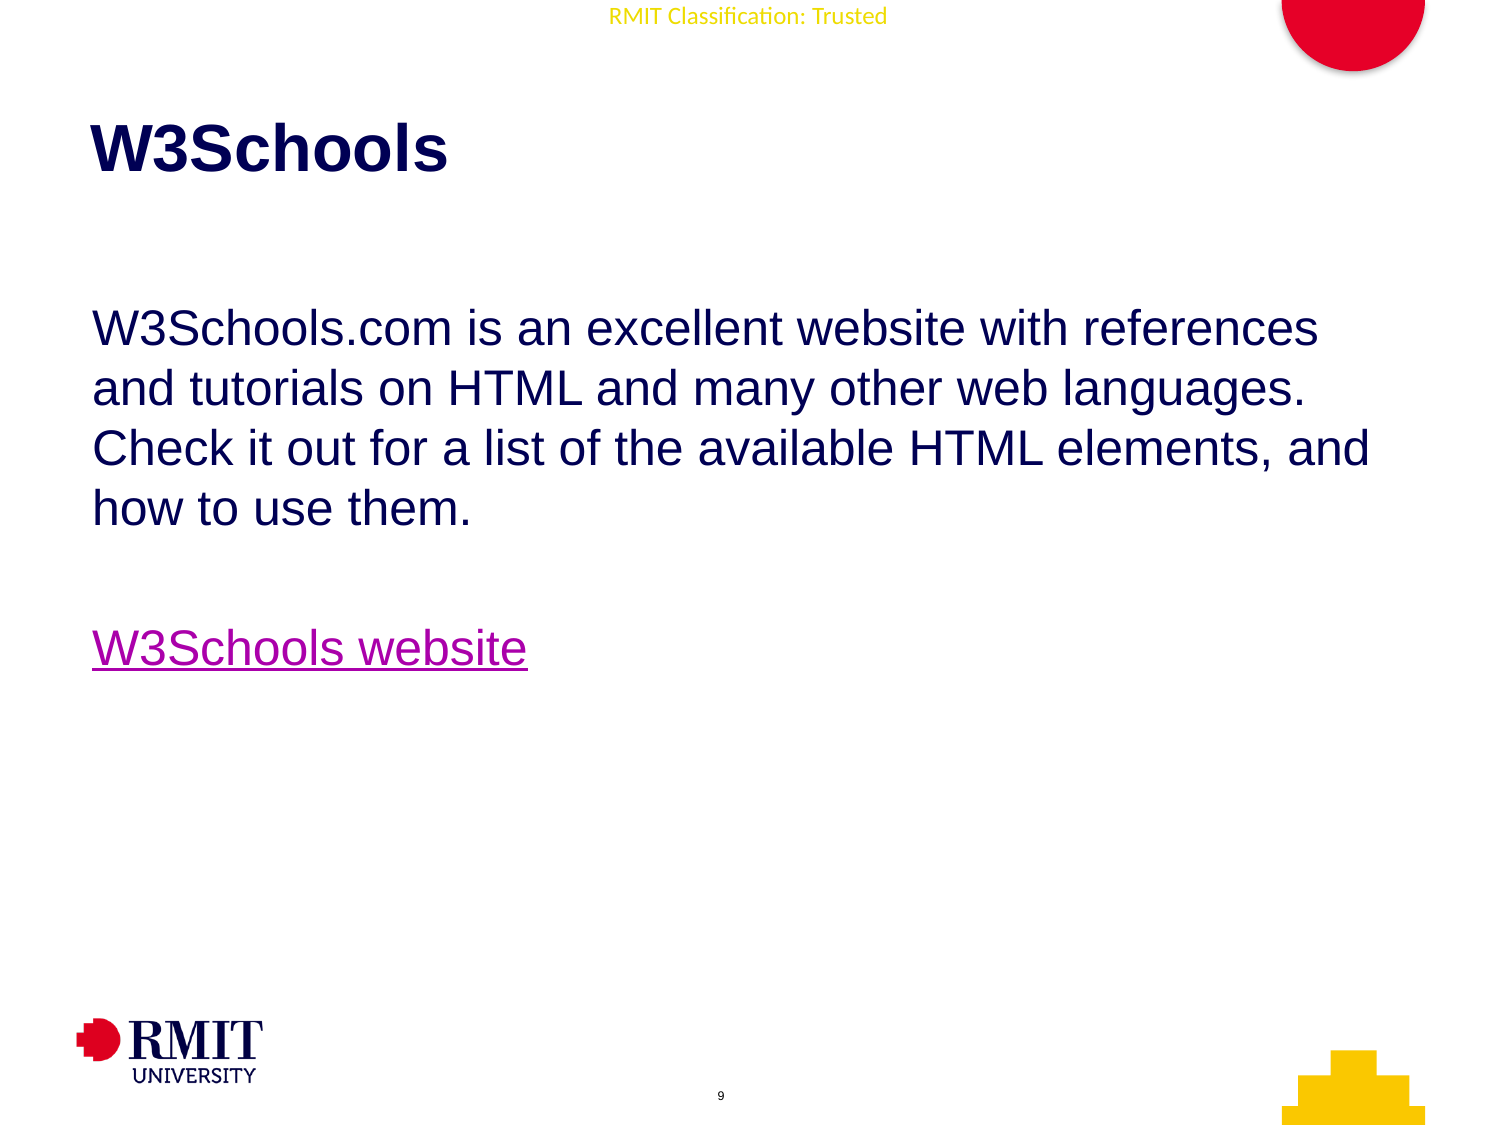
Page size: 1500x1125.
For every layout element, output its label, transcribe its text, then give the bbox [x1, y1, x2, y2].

title W3Schools [75, 23, 1237, 267]
picture [57, 1001, 281, 1102]
list W3Schools.com is an excellent website with references and tutorials on HTML and many other web languages. Check it out for a list of the available HTML elements, and how to use them. W3Schools website [75, 288, 1425, 952]
